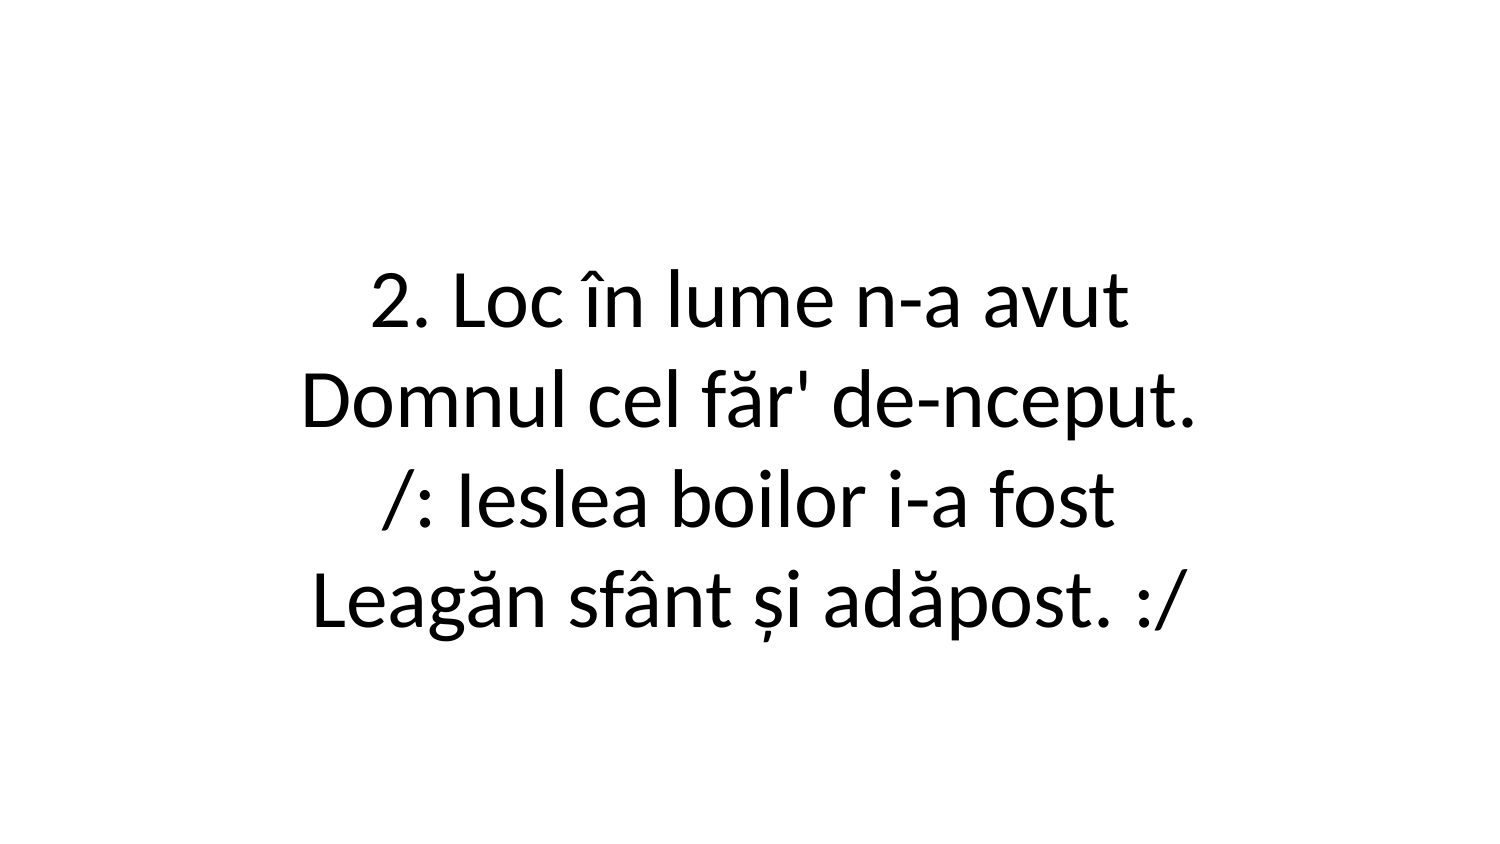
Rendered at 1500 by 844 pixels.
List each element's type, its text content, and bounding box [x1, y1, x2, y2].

text_box 2. Loc în lume n-a avut Domnul cel făr' de-nceput. /: Ieslea boilor i-a fost Leagăn sfânt și adăpost. :/ [285, 192, 1215, 652]
